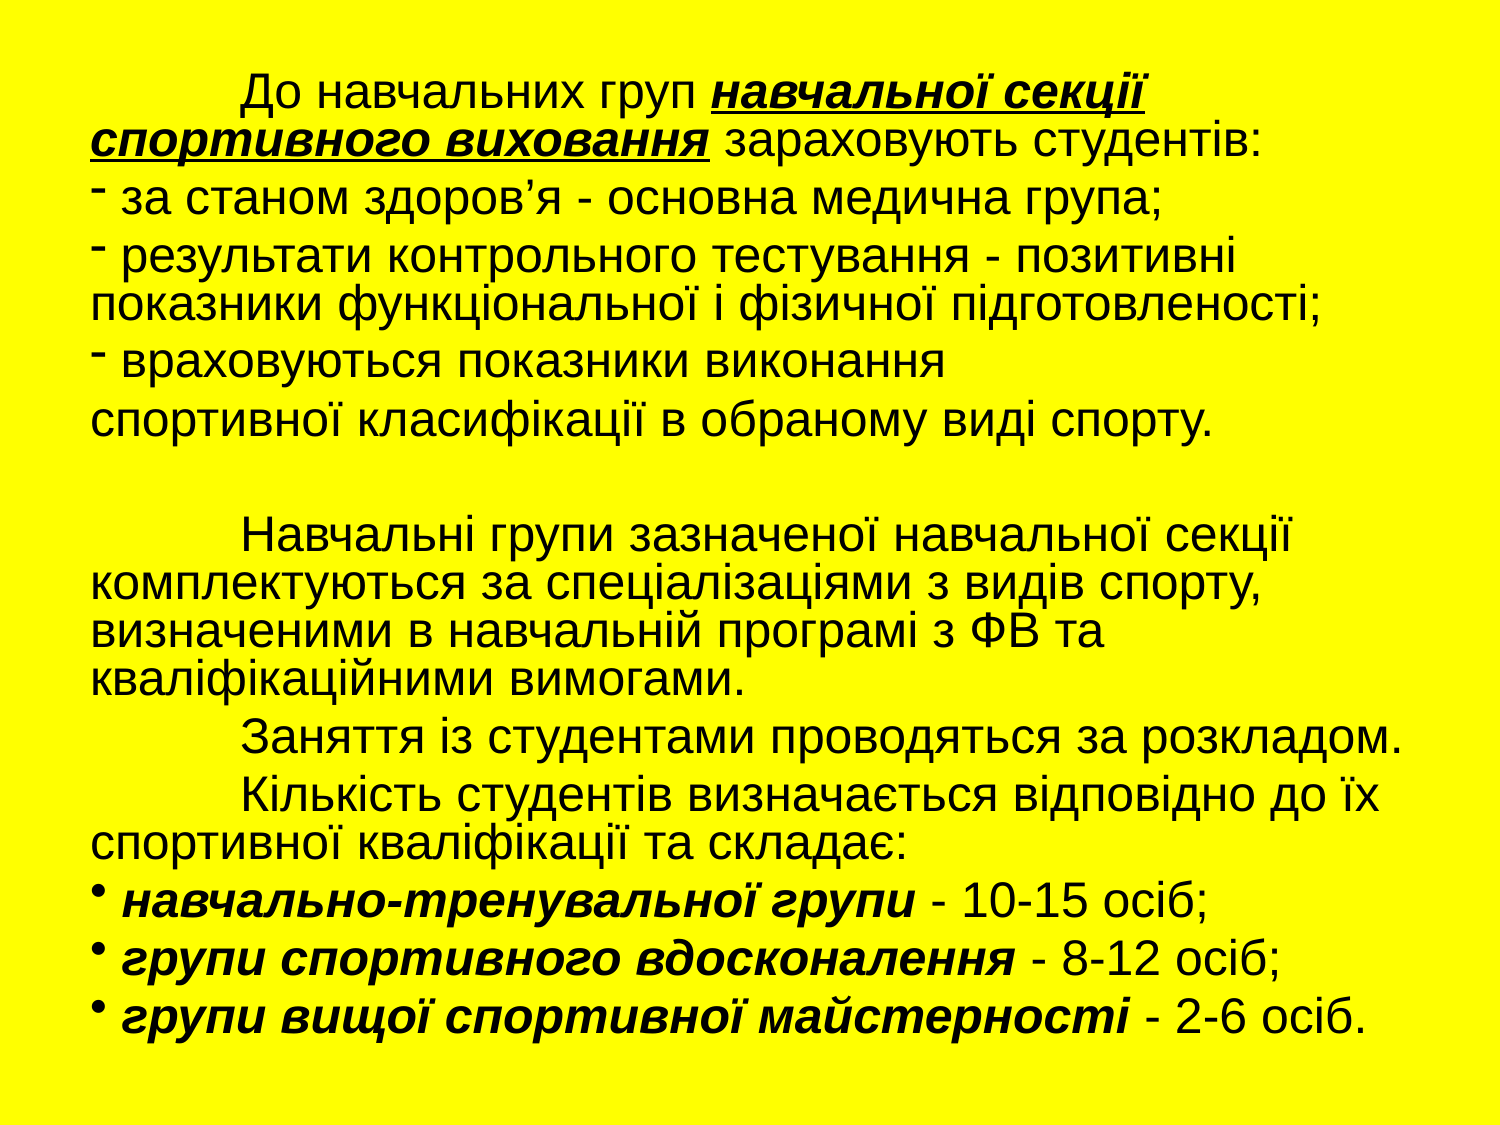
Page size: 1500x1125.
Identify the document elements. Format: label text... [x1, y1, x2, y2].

list До навчальних груп навчальної секції спортивного виховання зараховують студентів: за станом здоров’я - основна медична група; результати контрольного тестування - позитивні показники функціональної і фізичної підготовленості; враховуються показники виконання спортивної класифікації в обраному виді спорту. Навчальні групи зазначеної навчальної секції комплектуються за спеціалізаціями з видів спорту, визначеними в навчальній програмі з ФВ та кваліфікаційними вимогами. Заняття із студентами проводяться за розкладом. Кількість студентів визначається відповідно до їх спортивної кваліфікації та складає: навчально-тренувальної групи - 10-15 осіб; групи спортивного вдосконалення - 8-12 осіб; групи вищої спортивної майстерності - 2-6 осіб. [75, 62, 1425, 1088]
